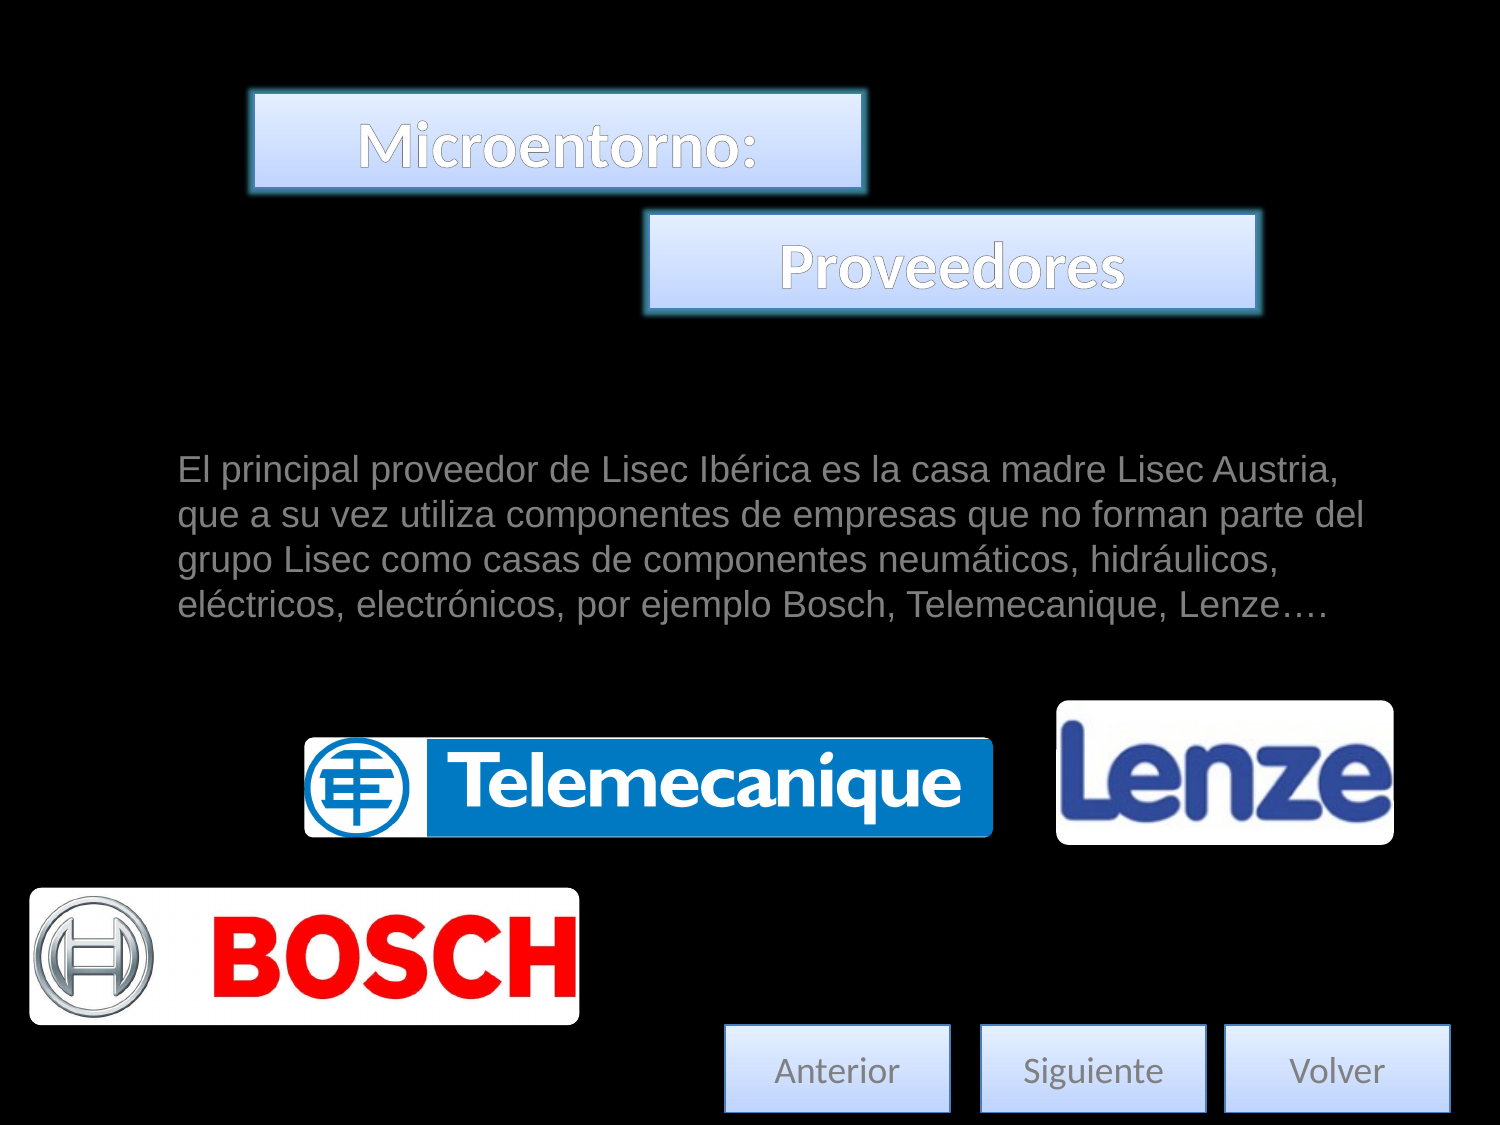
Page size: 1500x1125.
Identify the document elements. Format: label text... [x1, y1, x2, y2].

picture [304, 737, 994, 838]
picture [29, 887, 580, 1026]
text_box Microentorno: [253, 93, 862, 189]
text_box Anterior [724, 1024, 951, 1113]
picture [1055, 700, 1394, 846]
text_box Volver [1224, 1024, 1451, 1113]
text_box Proveedores [648, 214, 1257, 310]
text_box Siguiente [980, 1024, 1207, 1113]
text_box El principal proveedor de Lisec Ibérica es la casa madre Lisec Austria, que a su vez utiliza componentes de empresas que no forman parte del grupo Lisec como casas de componentes neumáticos, hidráulicos, eléctricos, electrónicos, por ejemplo Bosch, Telemecanique, Lenze…. [162, 437, 1413, 633]
